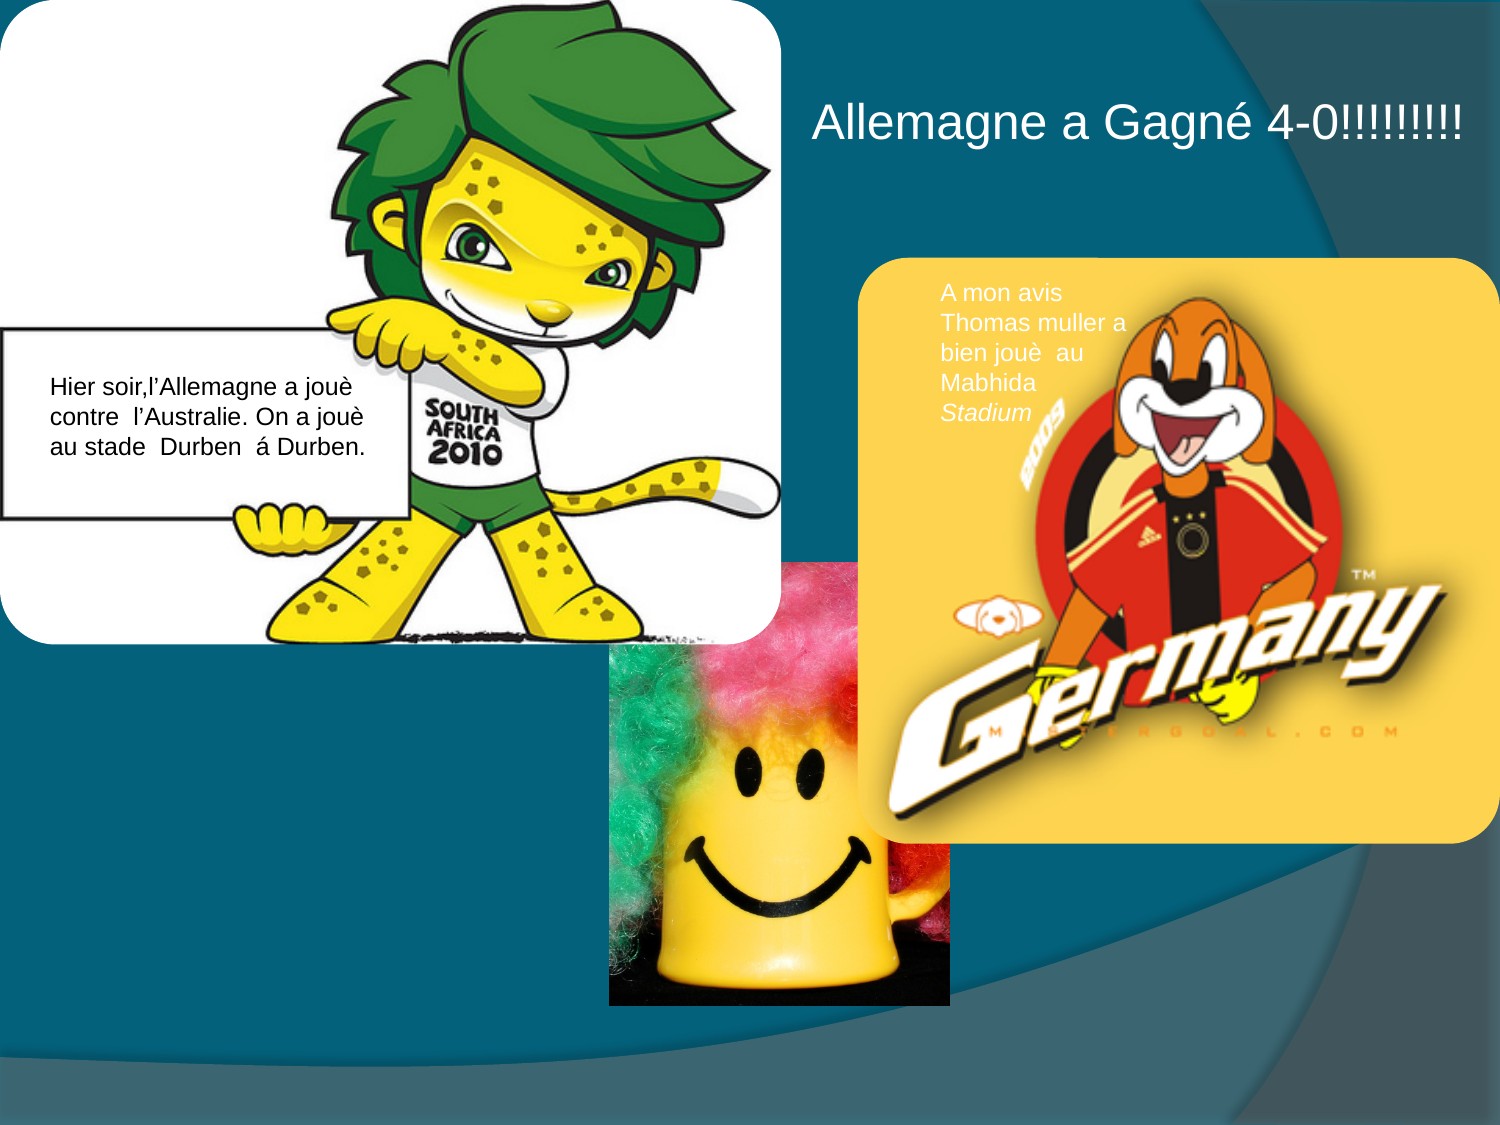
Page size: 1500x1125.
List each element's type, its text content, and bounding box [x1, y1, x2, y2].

picture [0, 0, 782, 645]
picture [610, 563, 950, 1006]
text_box Allemagne a Gagné 4-0!!!!!!!!! [796, 81, 1500, 157]
picture [857, 257, 1500, 844]
